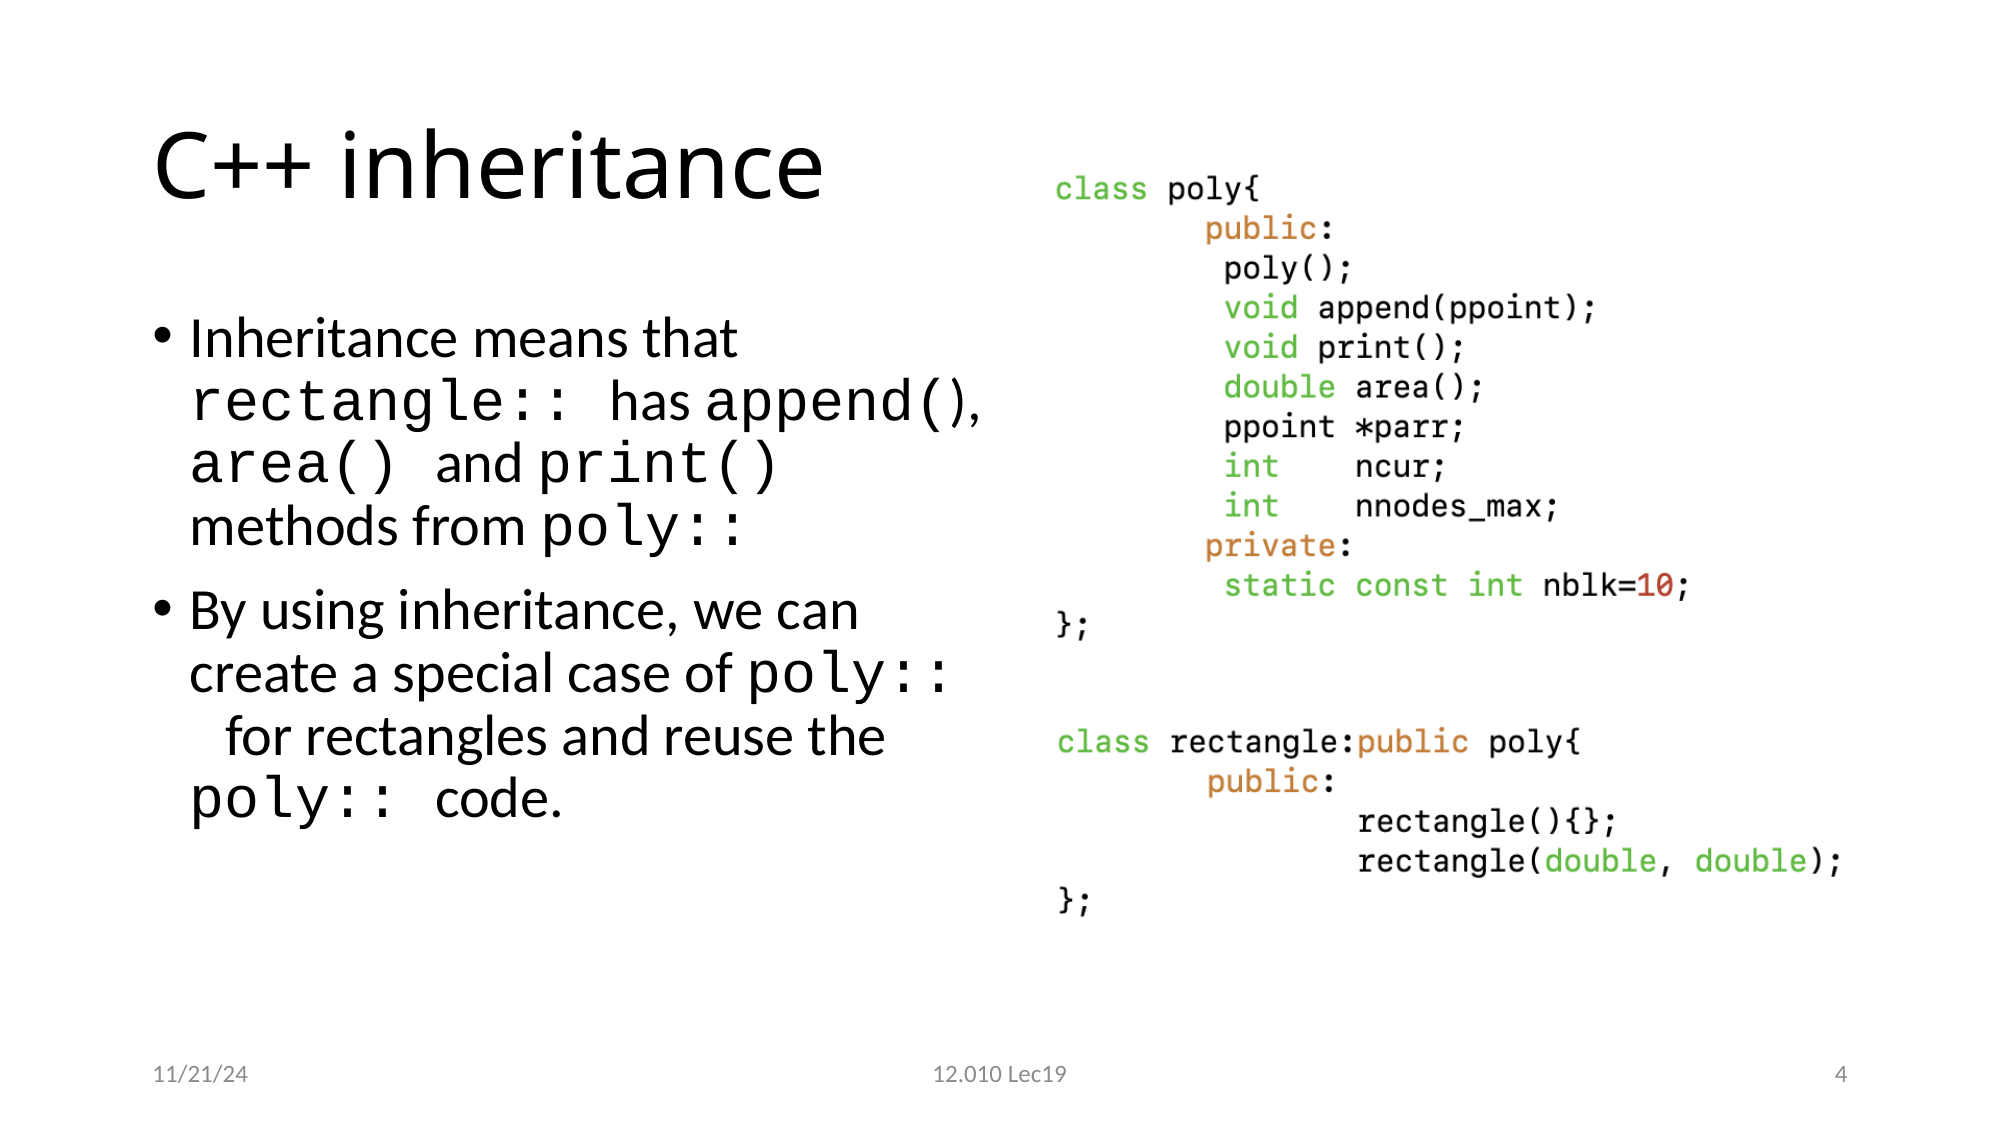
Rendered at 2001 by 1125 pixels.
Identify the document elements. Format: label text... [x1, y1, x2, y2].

title C++ inheritance [137, 59, 1863, 278]
picture [1046, 168, 1968, 648]
picture [1046, 721, 1949, 926]
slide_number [137, 1042, 588, 1103]
list Inheritance means that rectangle:: has append(), area() and print() methods from poly:: By using inheritance, we can create a special case of poly:: for rectangles and reuse the poly:: code. [137, 299, 1000, 1014]
slide_number 4 [1412, 1042, 1863, 1103]
footer 12.010 Lec19 [662, 1042, 1338, 1103]
